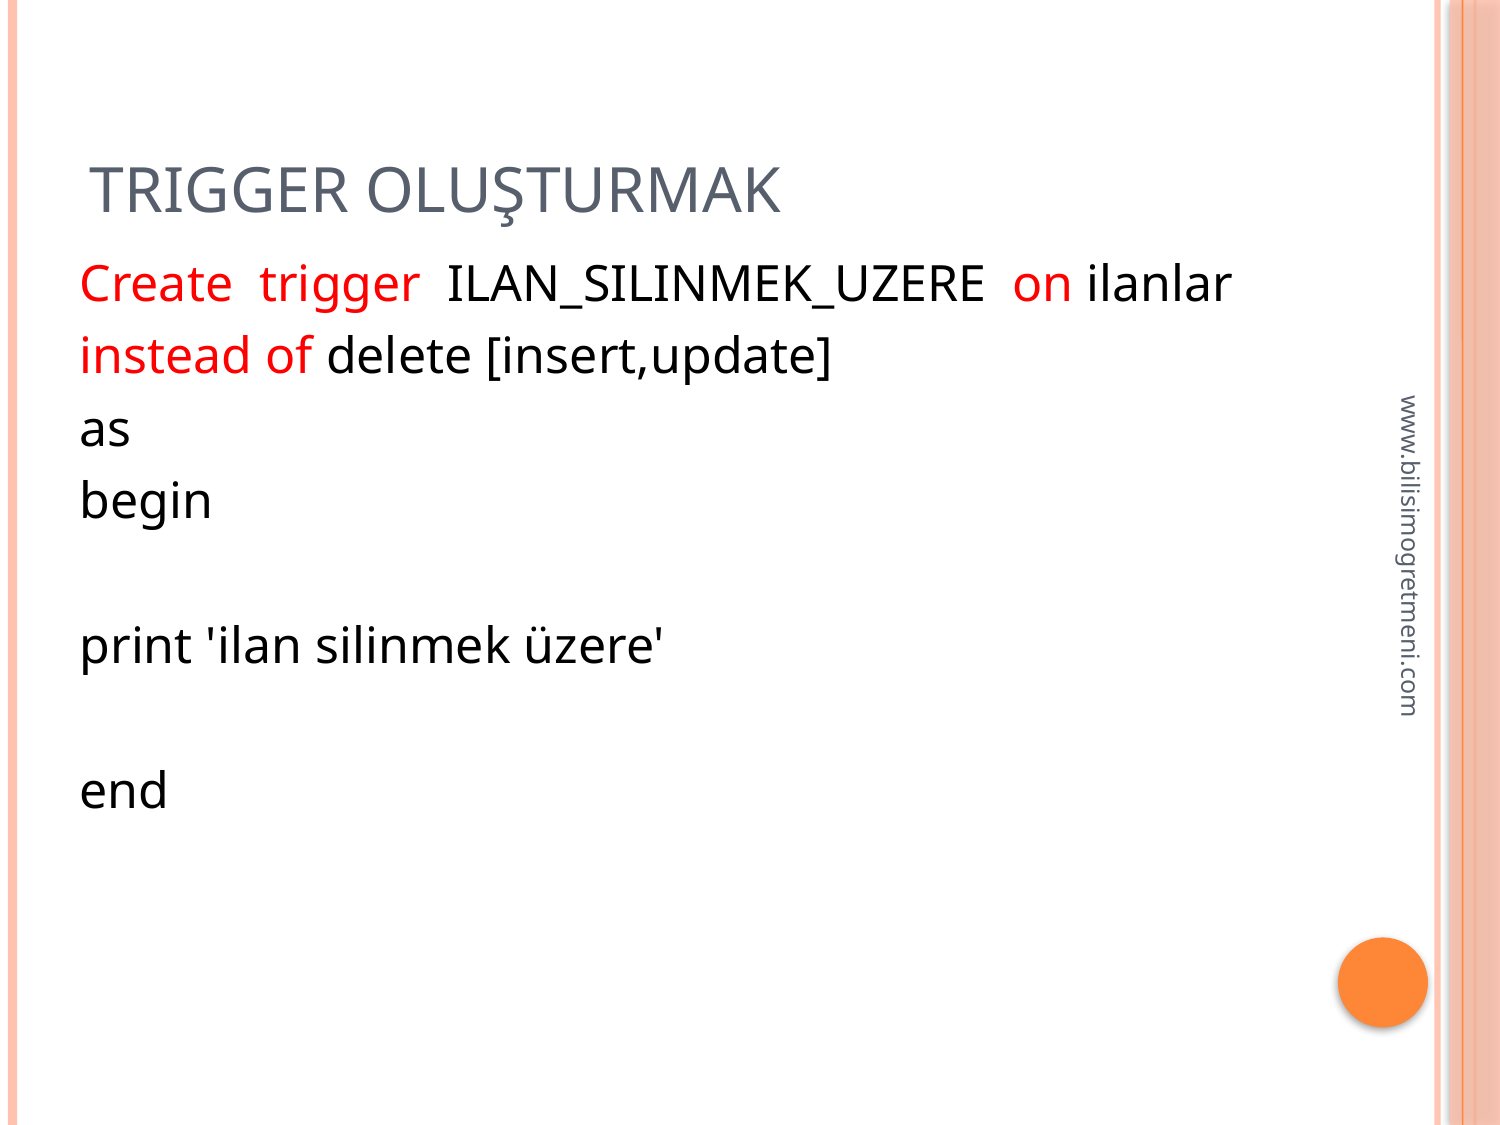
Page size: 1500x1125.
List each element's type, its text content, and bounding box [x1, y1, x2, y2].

list Create trigger ILAN_SILINMEK_UZERE on ilanlar instead of delete [insert,update] as begin print 'ilan silinmek üzere' end [64, 243, 1290, 1043]
footer www.bilisimogretmeni.com [1379, 380, 1440, 906]
title TRIGGER OLUŞTURMAK [75, 45, 1300, 233]
